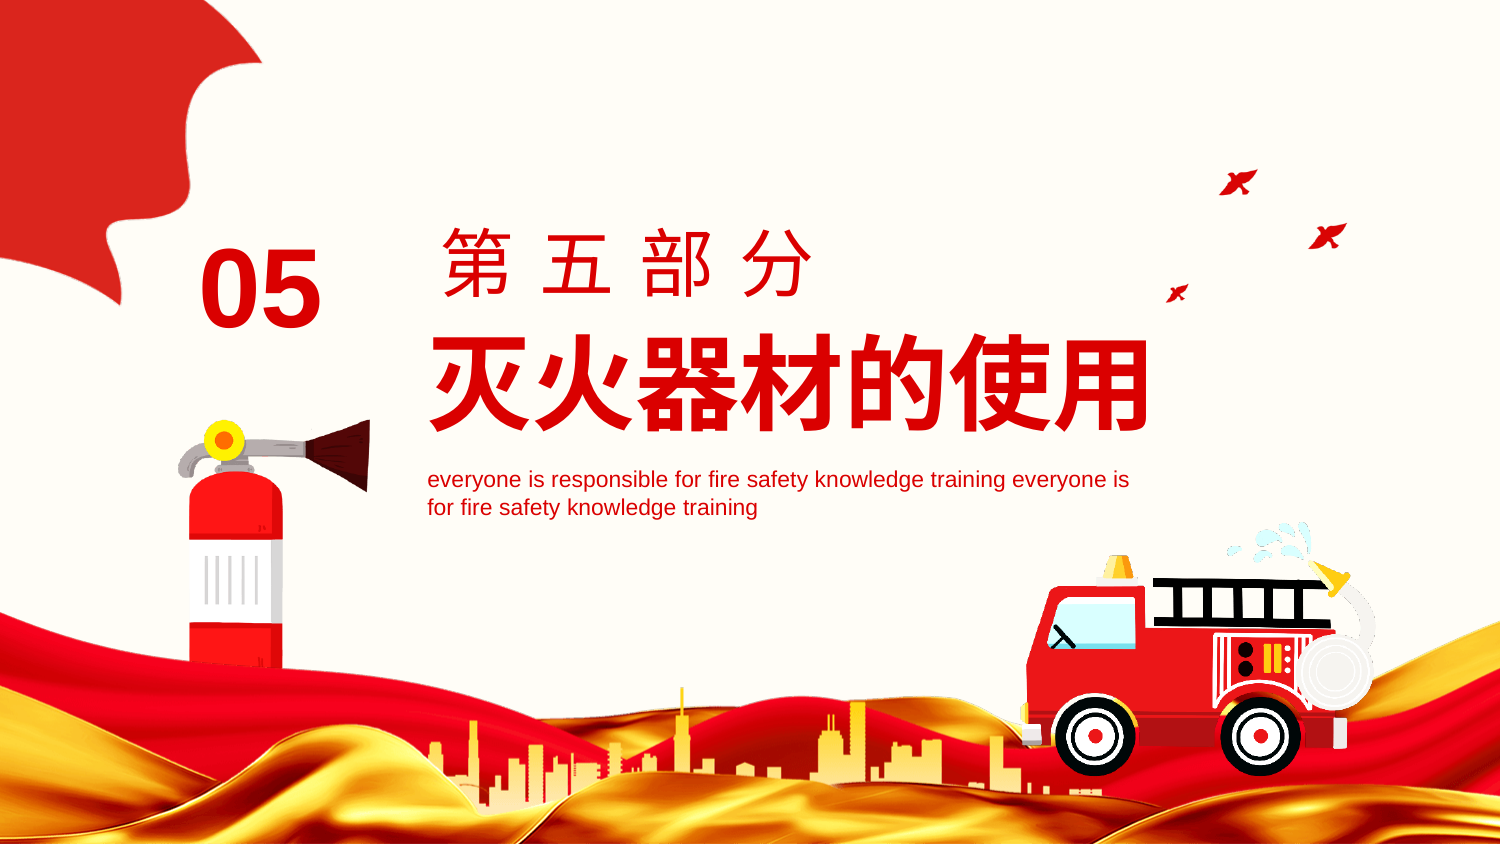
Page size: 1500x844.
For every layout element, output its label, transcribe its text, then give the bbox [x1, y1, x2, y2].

text_box everyone is responsible for fire safety knowledge training everyone is for fire safety knowledge training [412, 457, 1163, 527]
picture [0, 381, 1500, 844]
picture [1140, 145, 1350, 310]
text_box 灭火器材的使用 [412, 311, 1188, 452]
text_box 05 [171, 207, 350, 358]
text_box 第五部分 [424, 209, 875, 314]
picture [0, 0, 271, 322]
